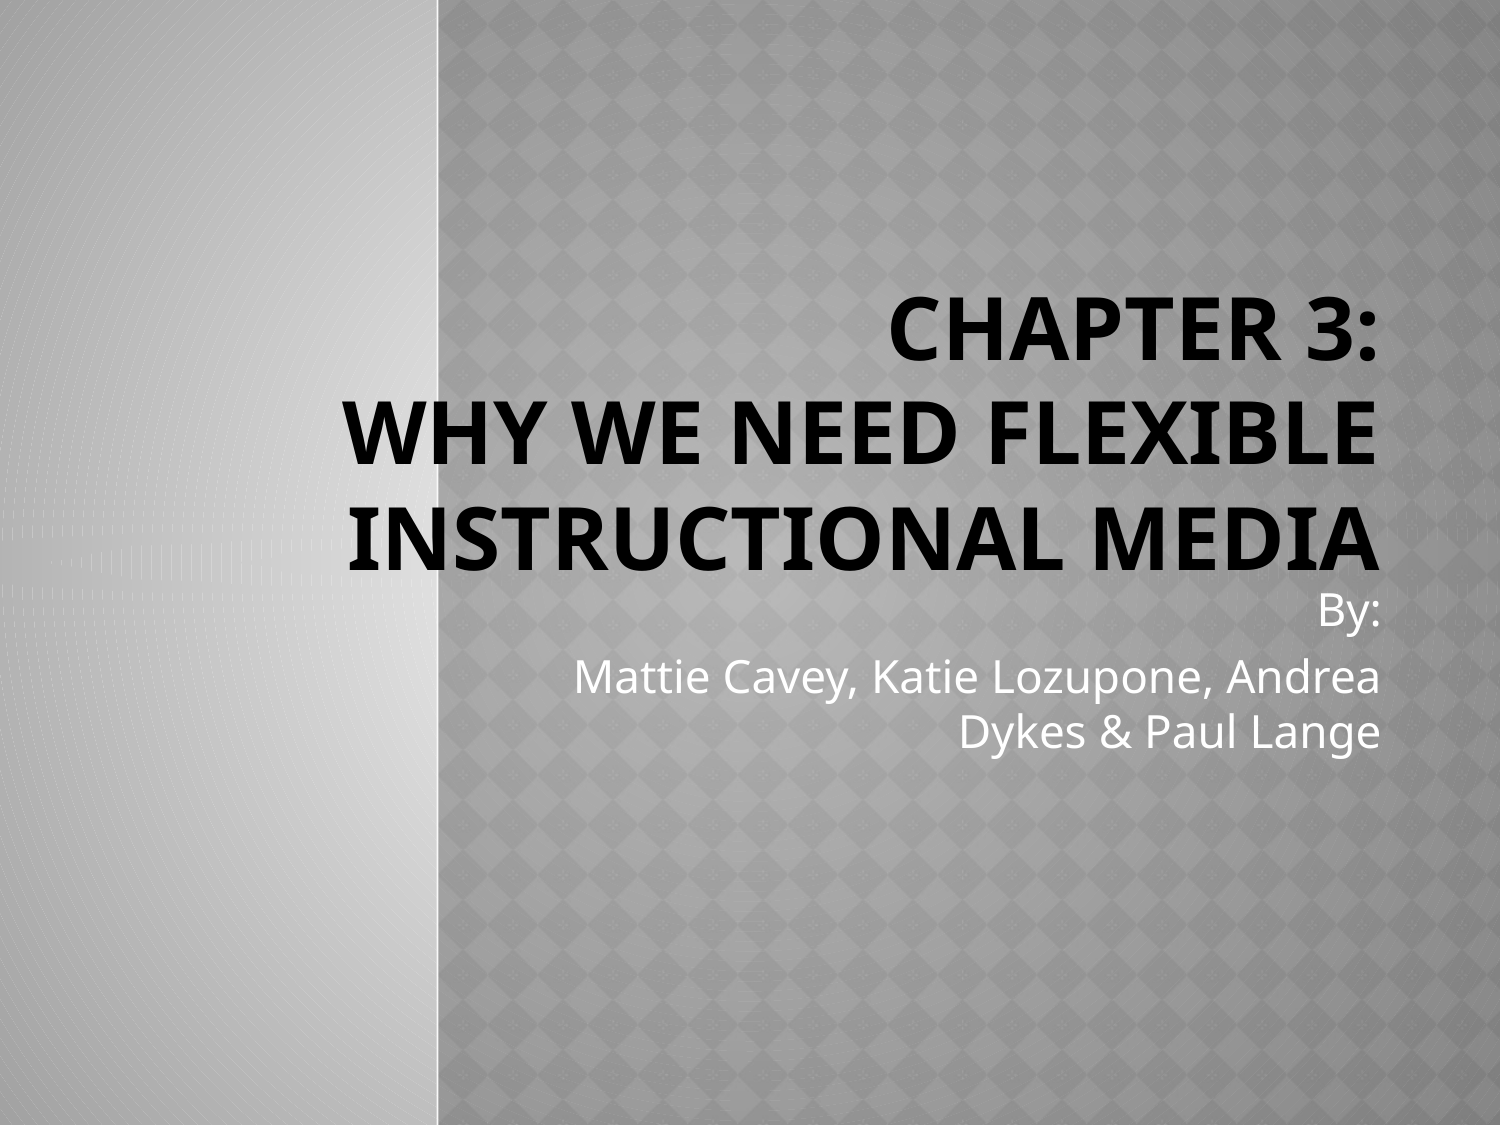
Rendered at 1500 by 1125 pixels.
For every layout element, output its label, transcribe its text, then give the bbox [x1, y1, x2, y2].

subtitle By: Mattie Cavey, Katie Lozupone, Andrea Dykes & Paul Lange [550, 580, 1390, 762]
title Chapter 3: Why We Need Flexible Instructional Media [112, 249, 1388, 588]
